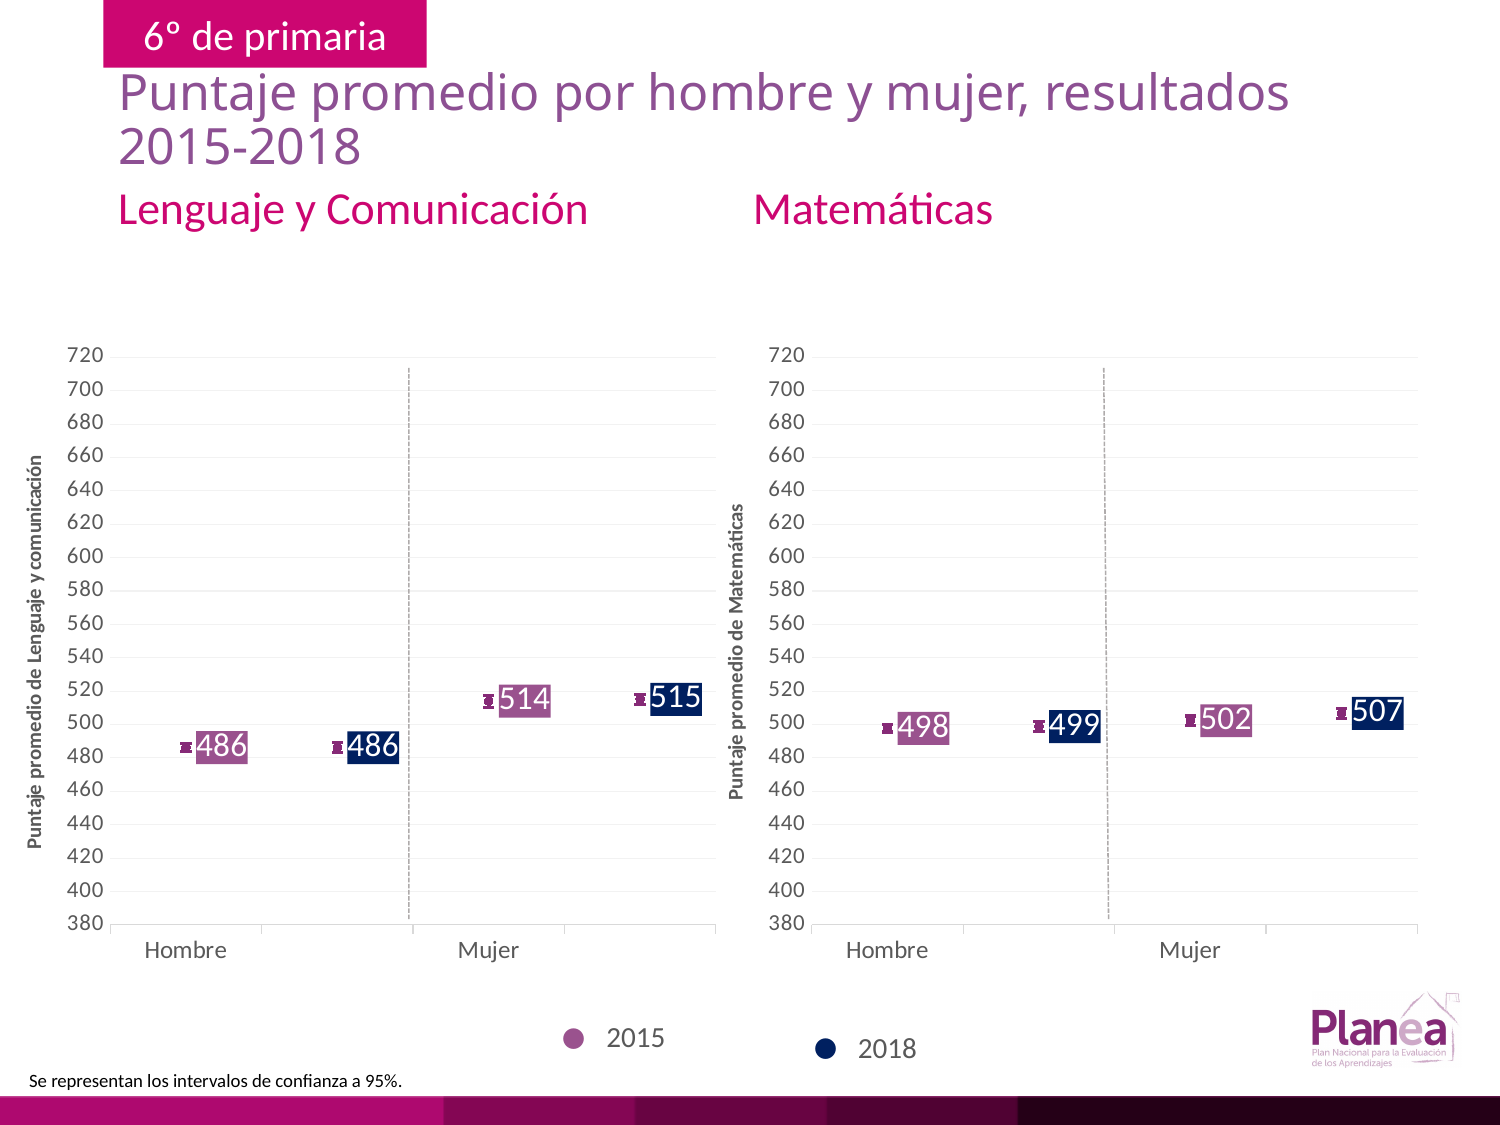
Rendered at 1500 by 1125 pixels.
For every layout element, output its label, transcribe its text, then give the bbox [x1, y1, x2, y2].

picture [0, 1096, 1500, 1125]
picture [1312, 991, 1462, 1068]
text_box Se representan los intervalos de confianza a 95%. [14, 1061, 548, 1099]
text_box Lenguaje y Comunicación [103, 149, 620, 257]
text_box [694, 327, 1433, 978]
text_box Matemáticas [738, 149, 1255, 257]
title Puntaje promedio por hombre y mujer, resultados 2015-2018 [103, 59, 1397, 215]
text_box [0, 327, 694, 978]
table_header 2018 [738, 1018, 990, 1084]
table_header 2015 [487, 1018, 738, 1084]
